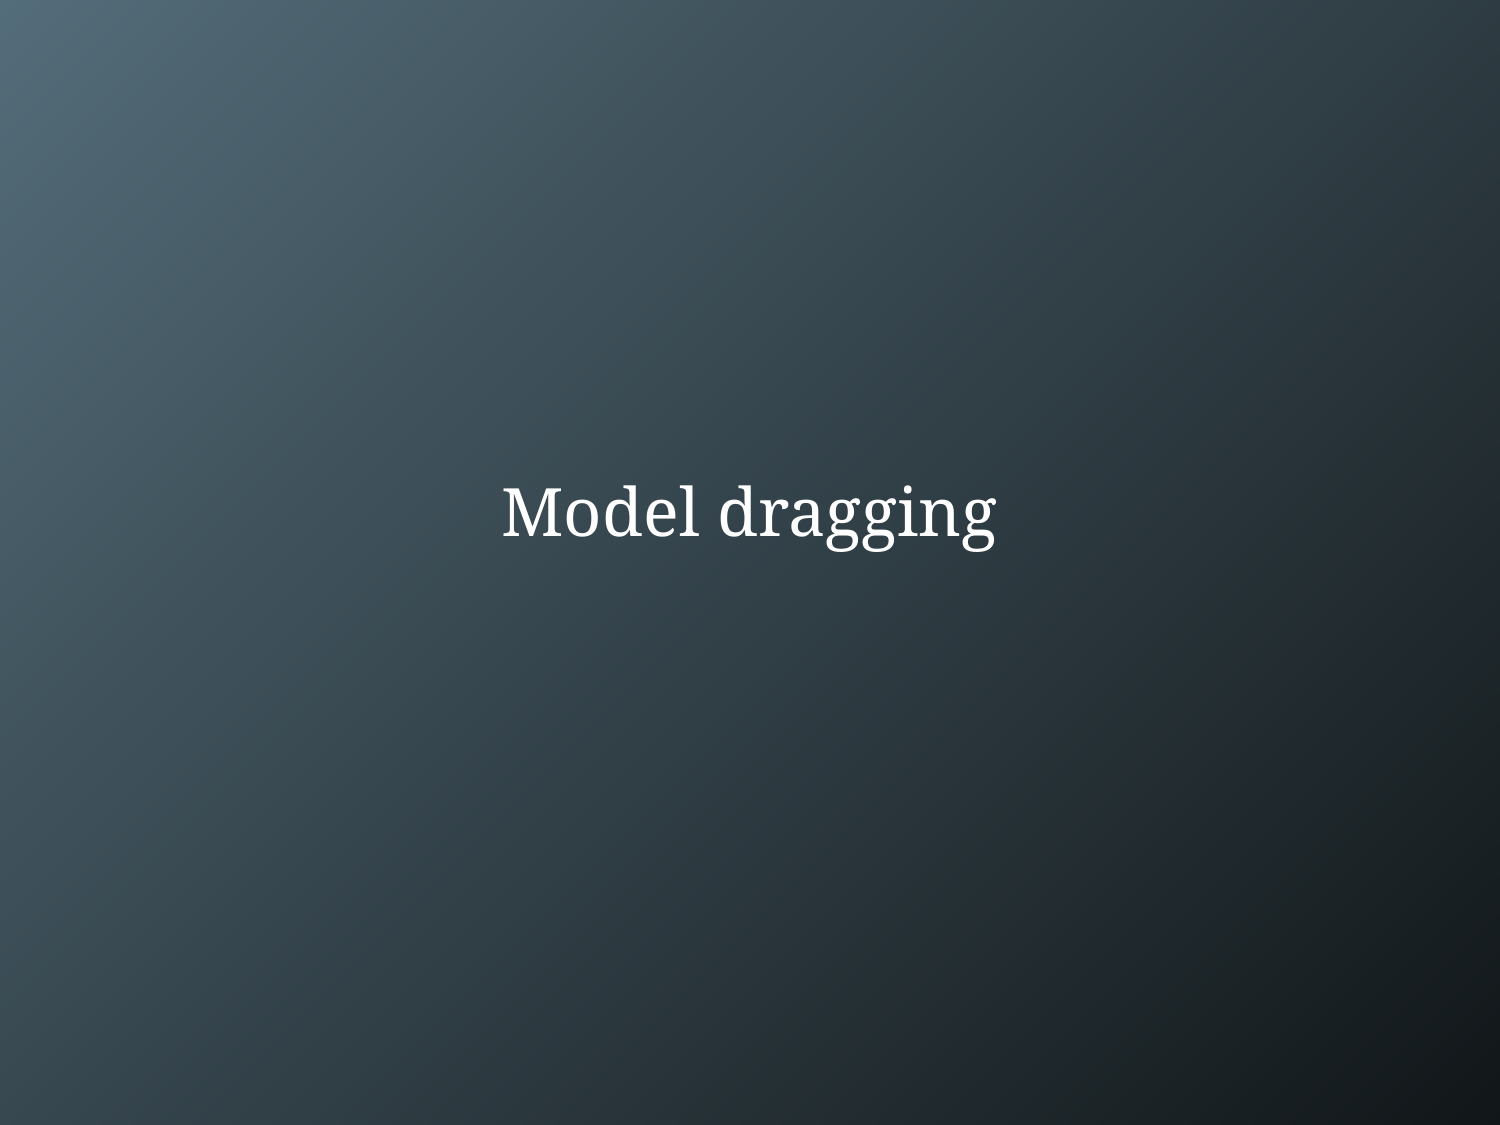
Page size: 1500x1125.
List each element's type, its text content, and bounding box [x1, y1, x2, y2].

title Model dragging [112, 326, 1388, 693]
